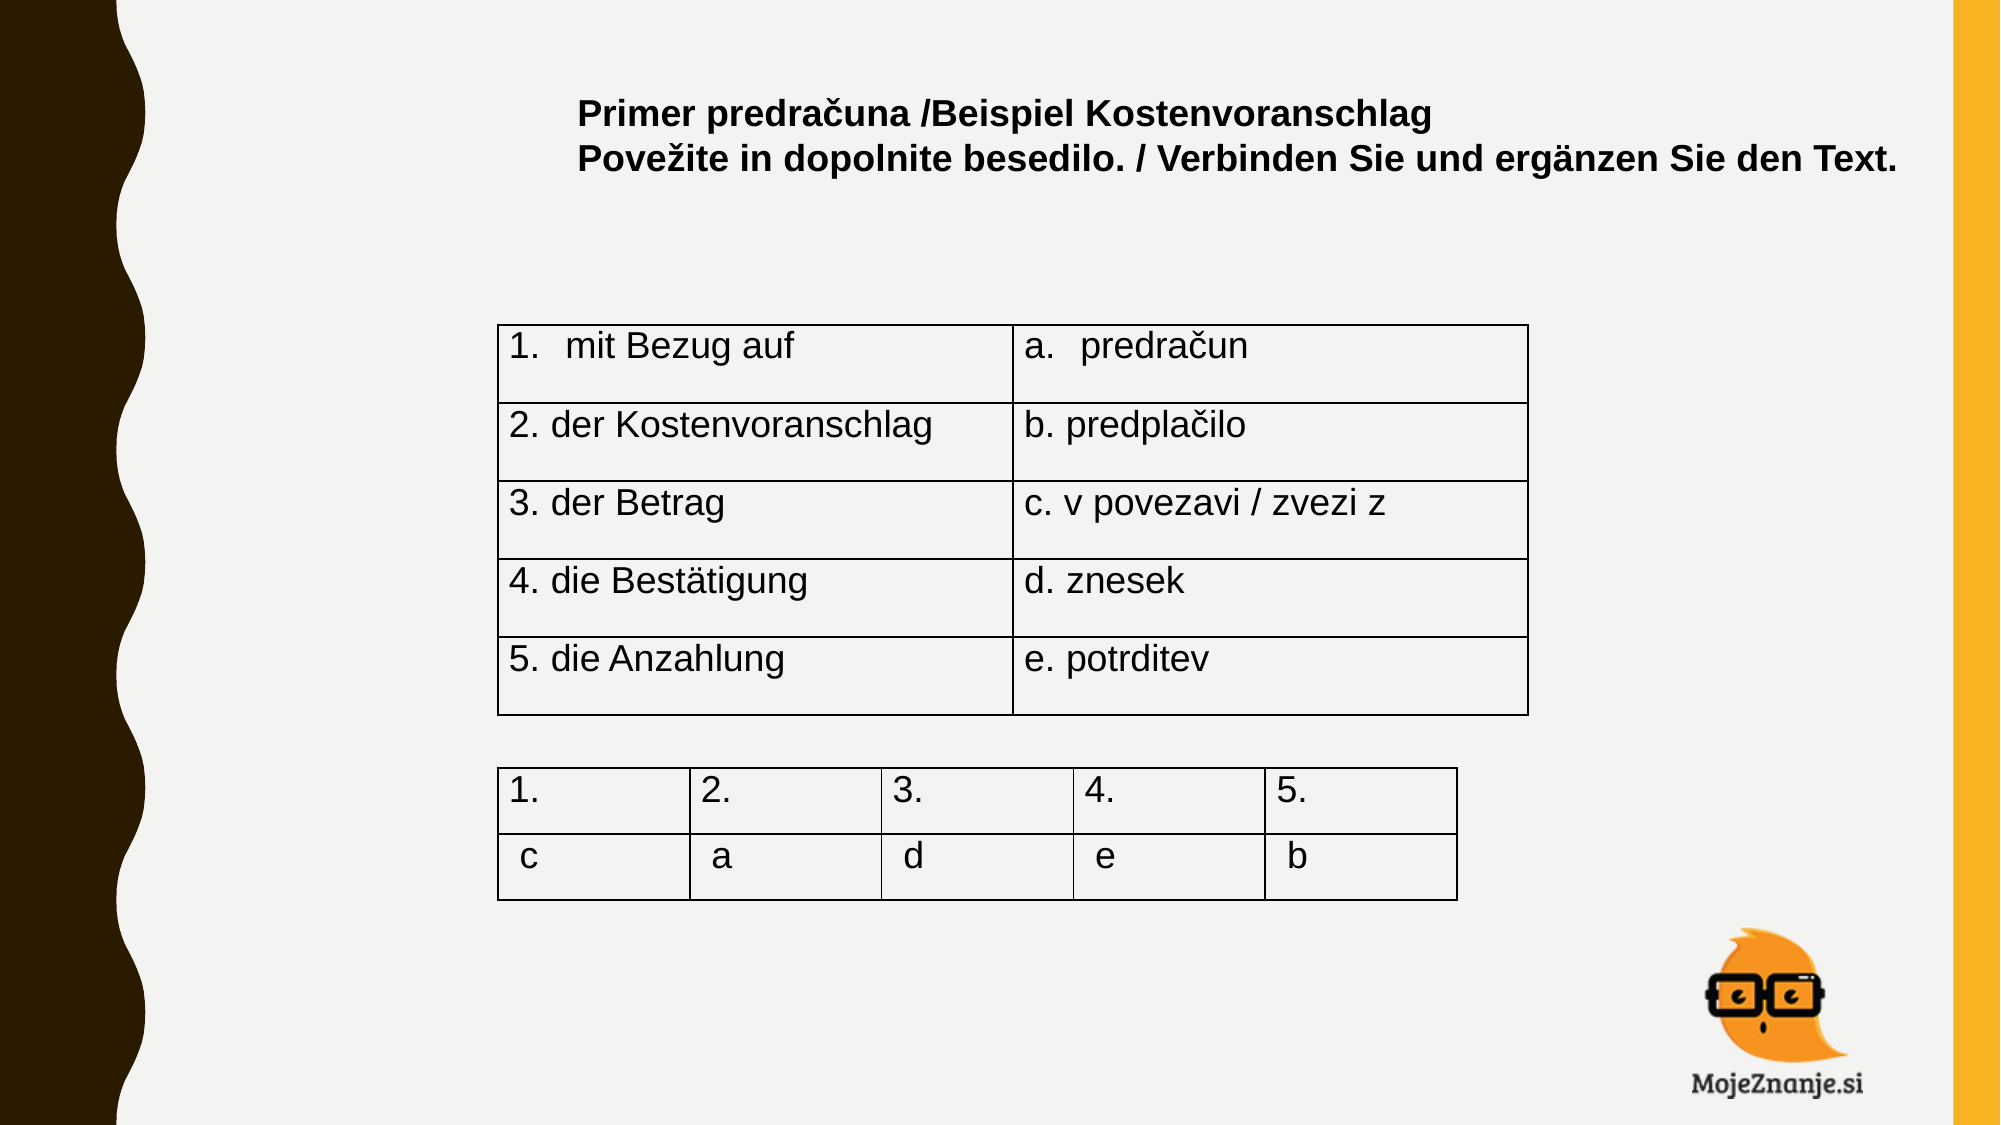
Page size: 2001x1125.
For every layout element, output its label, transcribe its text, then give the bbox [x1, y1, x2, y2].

table_cell b. predplačilo [1014, 404, 1527, 480]
table_cell d [882, 835, 1073, 899]
table_cell c [499, 835, 689, 899]
table_cell 2. der Kostenvoranschlag [499, 404, 1012, 480]
table_cell a [691, 835, 881, 899]
text_box Primer predračuna /Beispiel Kostenvoranschlag Povežite in dopolnite besedilo. / Verbinden Sie und ergänzen Sie den Text. [562, 81, 1926, 232]
table_cell e. potrditev [1014, 638, 1527, 714]
table_header 4. [1074, 769, 1264, 833]
table_header mit Bezug auf [499, 326, 1012, 402]
table_header 1. [499, 769, 689, 833]
table_cell c. v povezavi / zvezi z [1014, 482, 1527, 558]
picture [1692, 926, 1863, 1099]
table_cell 4. die Bestätigung [499, 560, 1012, 636]
table_cell 5. die Anzahlung [499, 638, 1012, 714]
table_cell 3. der Betrag [499, 482, 1012, 558]
table_header 2. [691, 769, 881, 833]
table_header 5. [1266, 769, 1456, 833]
table_cell b [1266, 835, 1456, 899]
table_cell d. znesek [1014, 560, 1527, 636]
table_header predračun [1014, 326, 1527, 402]
table_header 3. [882, 769, 1073, 833]
table_cell e [1074, 835, 1264, 899]
